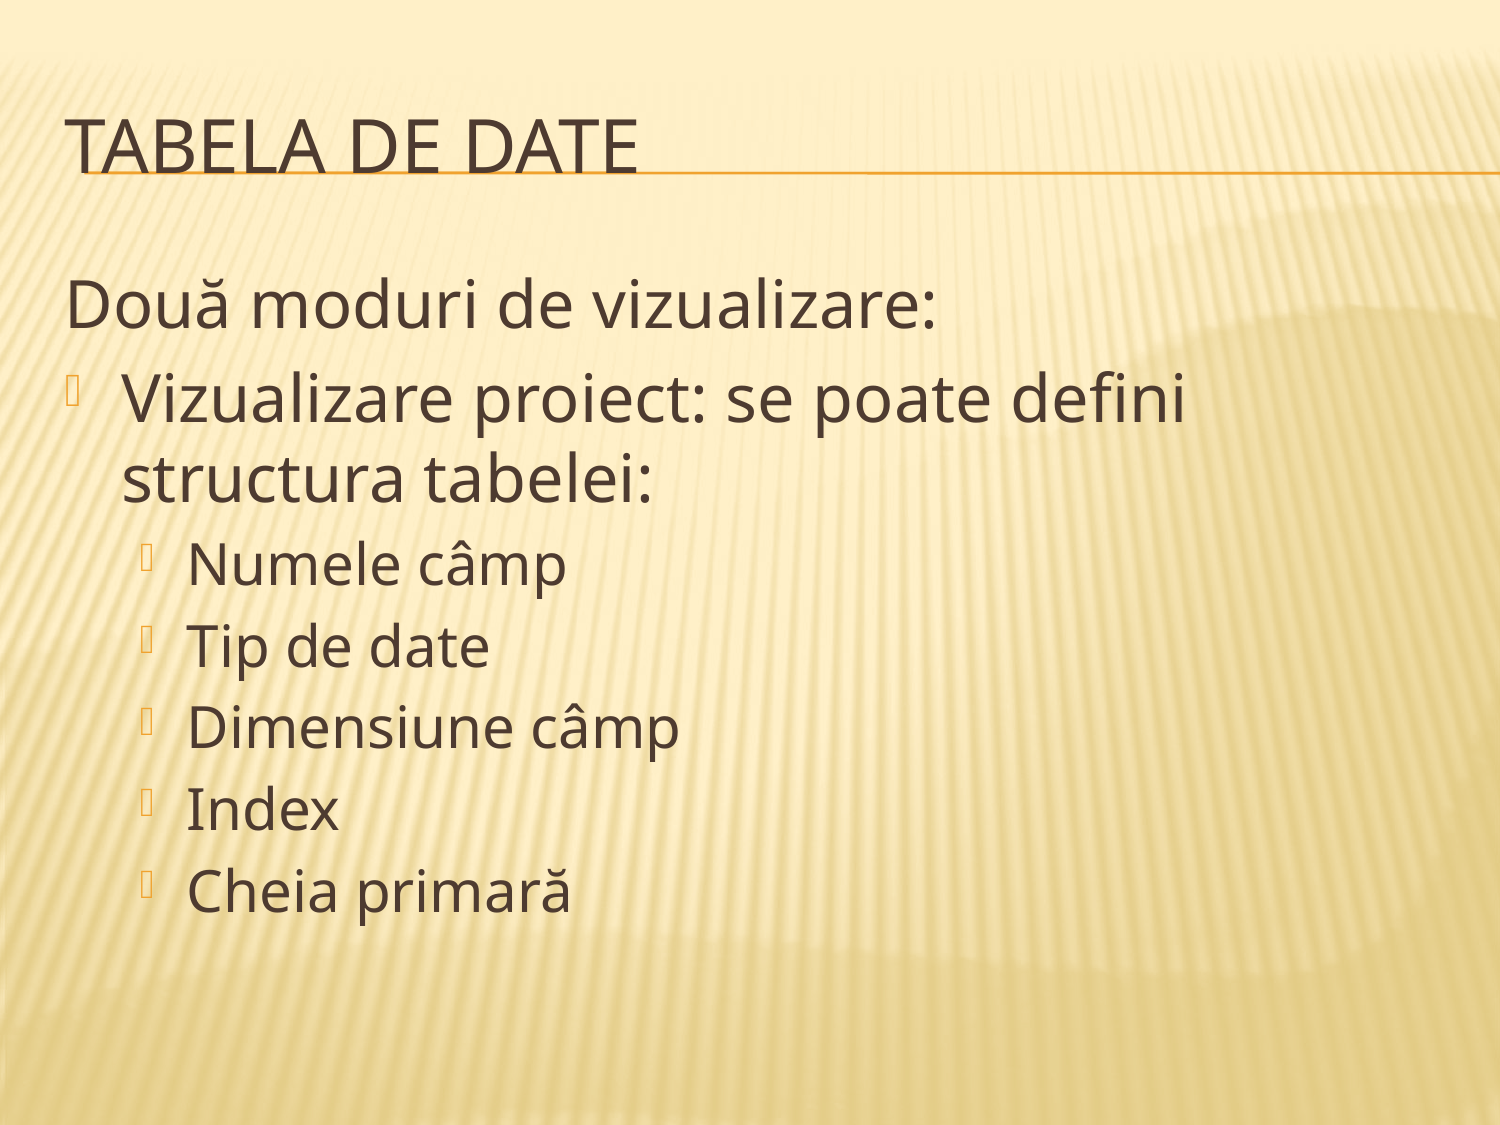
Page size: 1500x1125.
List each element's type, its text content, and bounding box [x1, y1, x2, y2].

title Tabela de date [50, 75, 1475, 213]
list Două moduri de vizualizare: Vizualizare proiect: se poate defini structura tabelei: Numele câmp Tip de date Dimensiune câmp Index Cheia primară [50, 254, 1475, 998]
